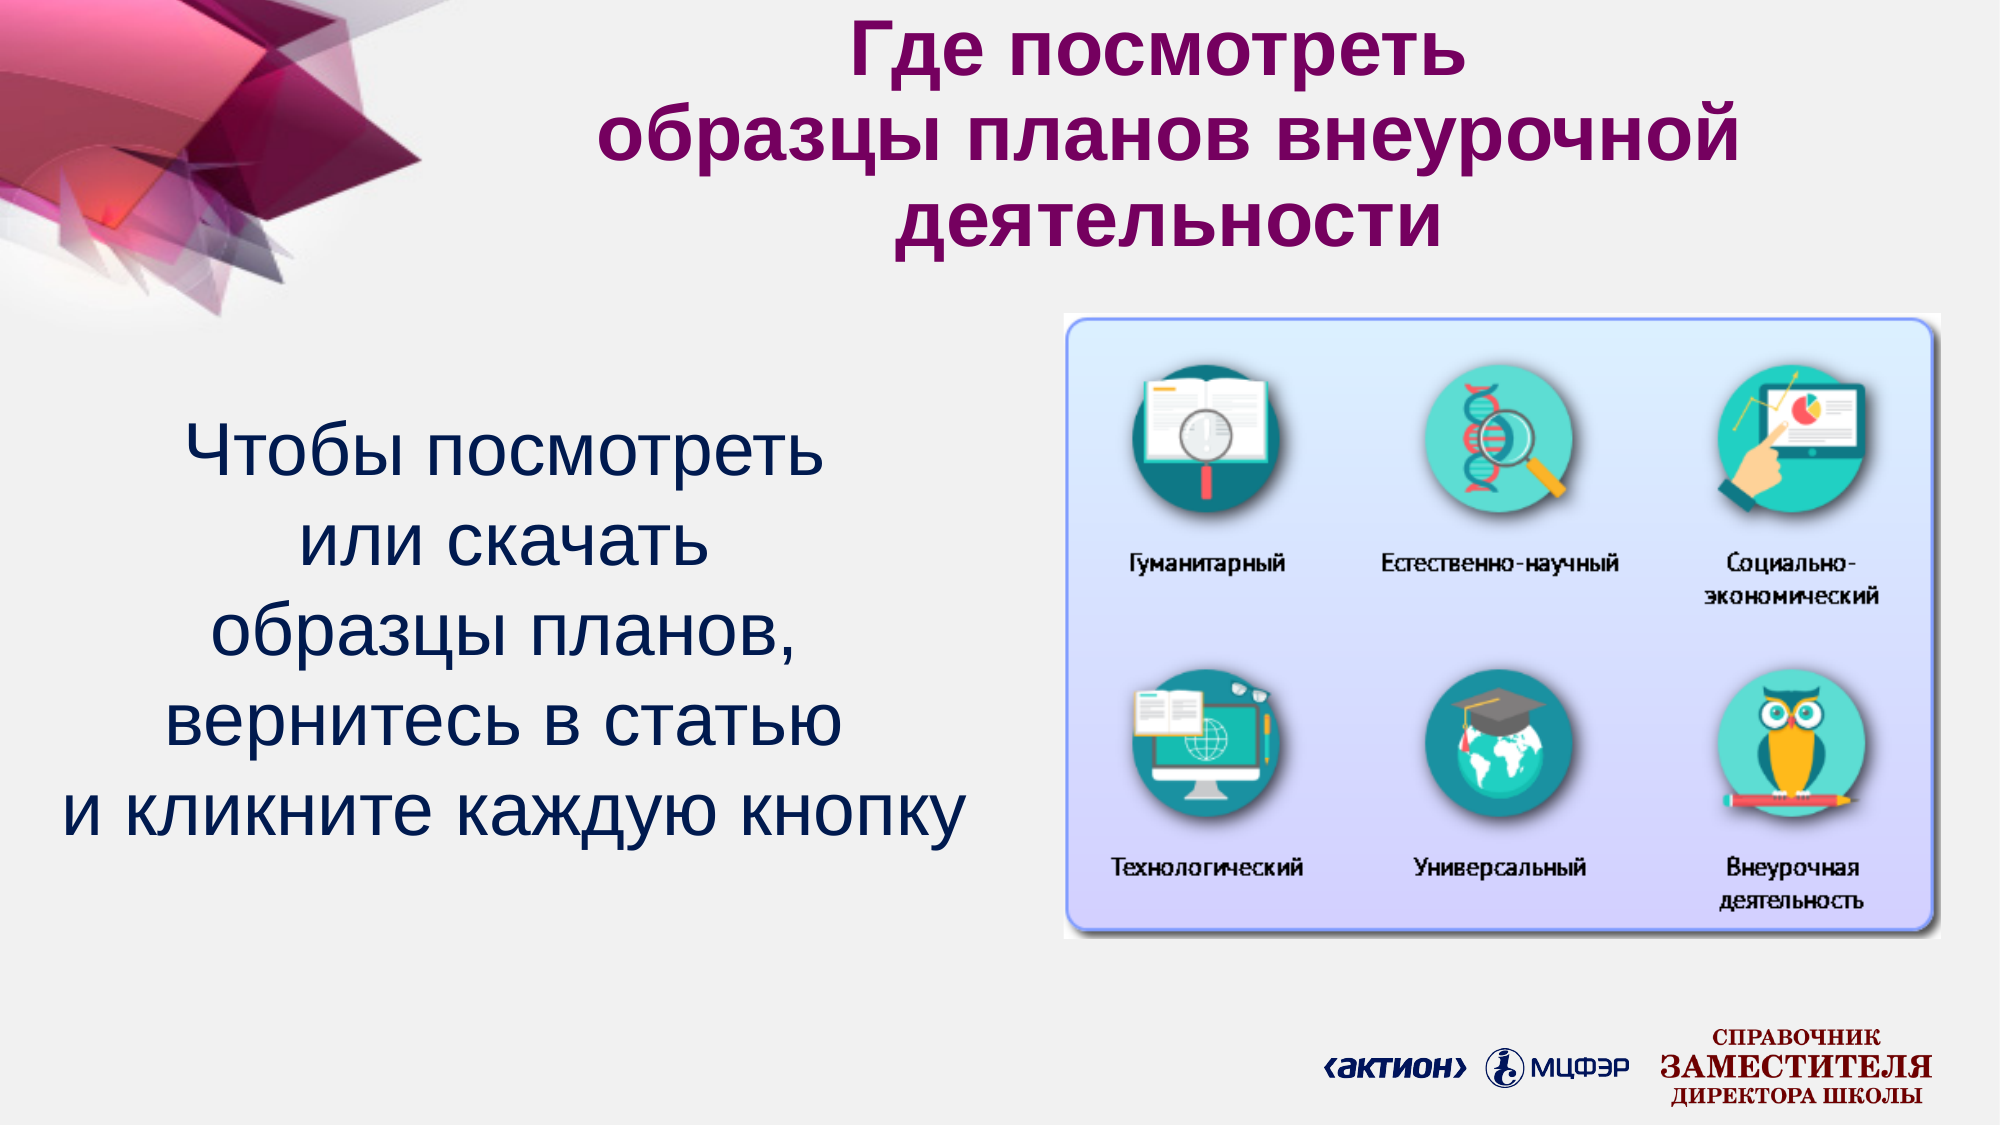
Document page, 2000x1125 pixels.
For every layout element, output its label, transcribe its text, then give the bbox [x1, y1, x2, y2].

title Где посмотреть образцы планов внеурочной деятельности [340, 7, 2000, 263]
picture [0, 0, 2000, 1125]
text_box Чтобы посмотреть или скачать образцы планов, вернитесь в статью и кликните каждую кнопку [1, 393, 1029, 858]
